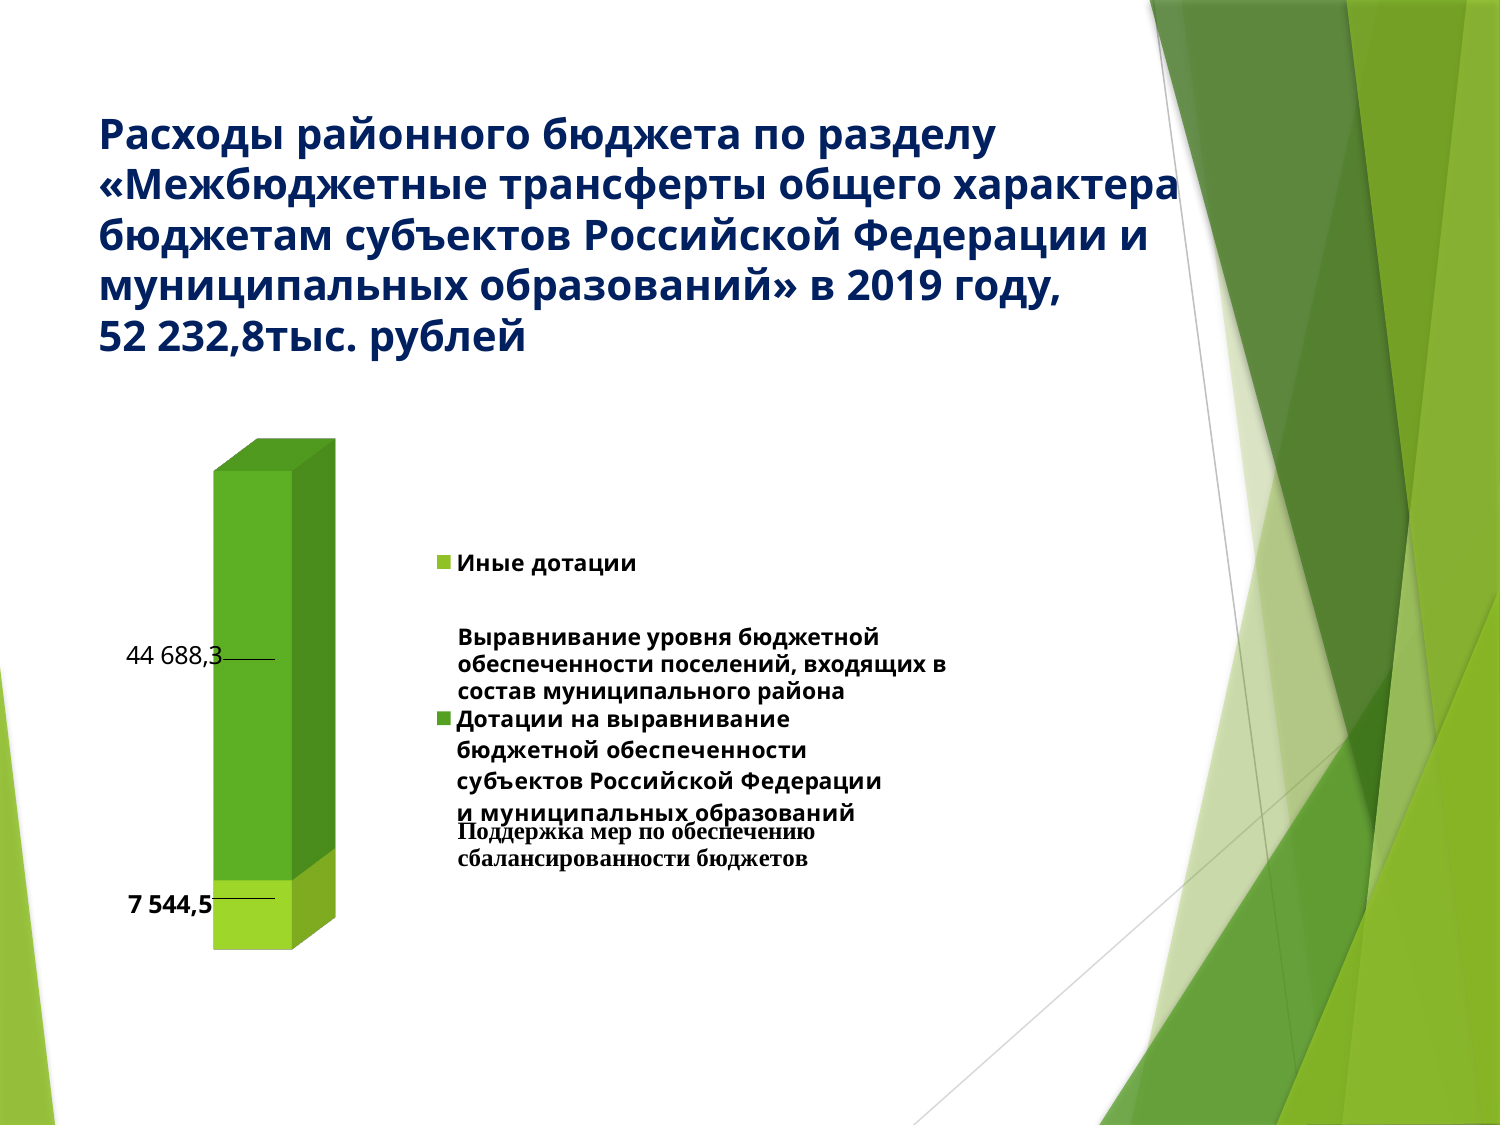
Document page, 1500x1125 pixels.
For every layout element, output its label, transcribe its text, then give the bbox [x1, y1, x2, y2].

title Расходы районного бюджета по разделу «Межбюджетные трансферты общего характера бюджетам субъектов Российской Федерации и муниципальных образований» в 2019 году, 52 232,8тыс. рублей [83, 99, 1223, 386]
chart [82, 396, 1142, 992]
